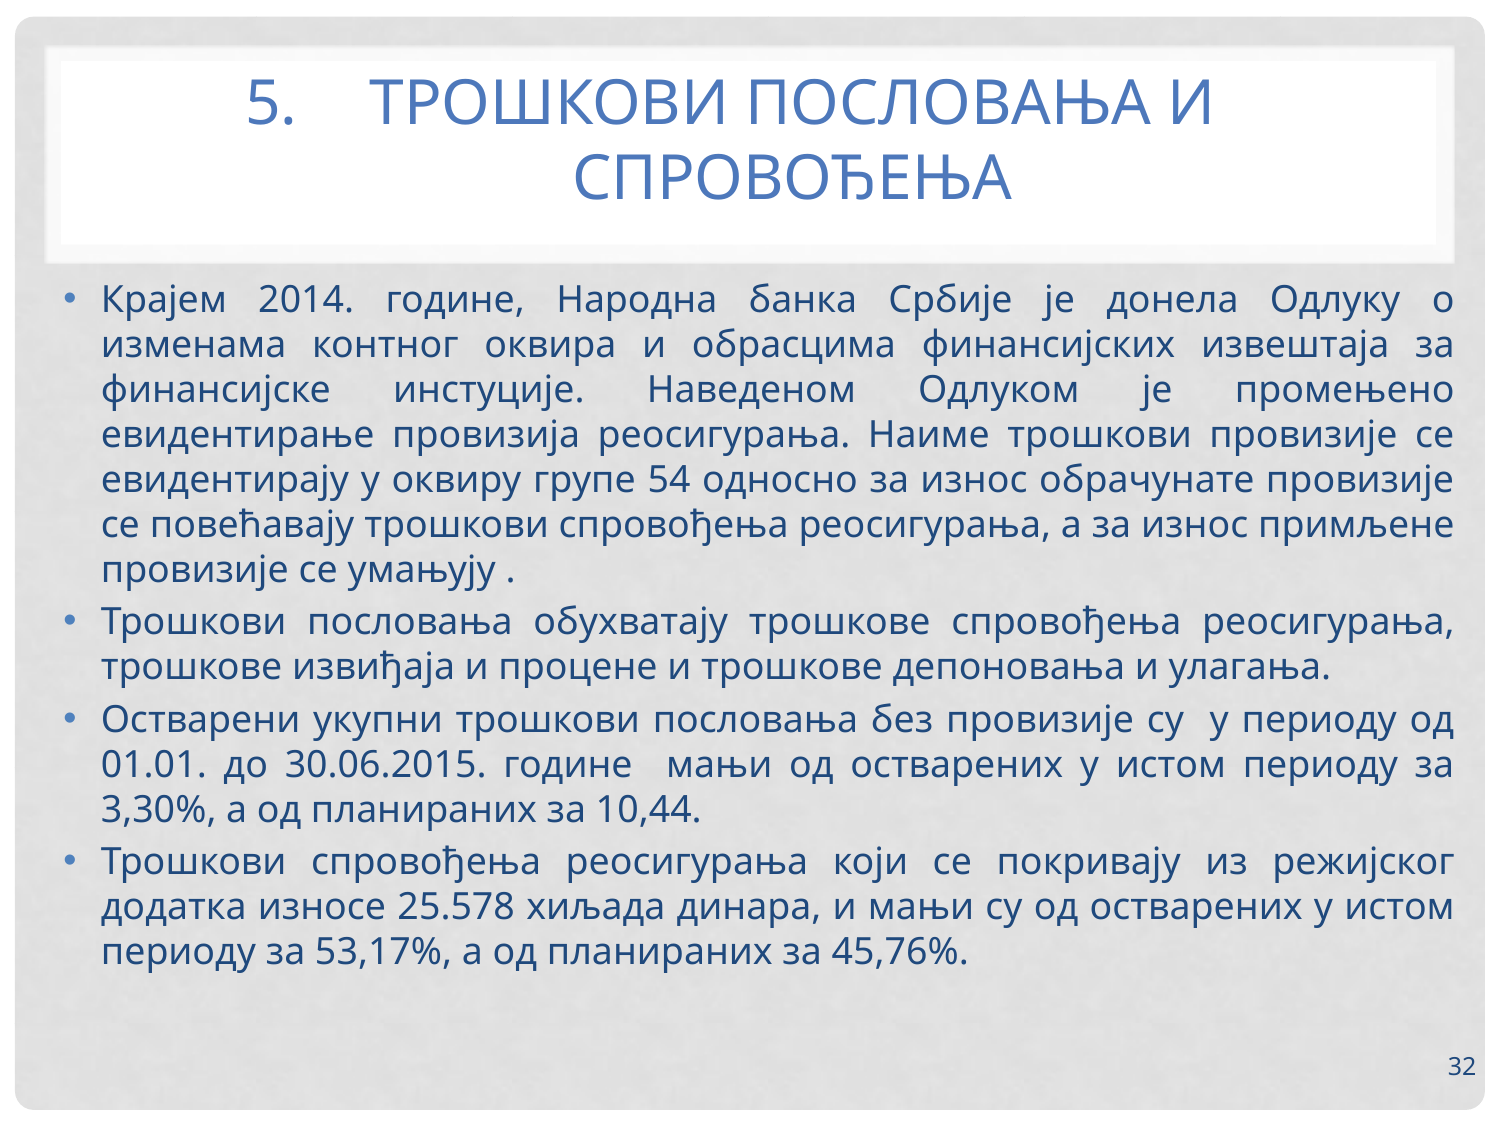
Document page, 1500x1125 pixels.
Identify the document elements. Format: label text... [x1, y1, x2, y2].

title 5. ТРОШКОВИ ПОСЛОВАЊА И СПРОВОЂЕЊА [53, 54, 1424, 220]
list Крајем 2014. године, Народна банка Србије је донела Одлуку о изменама контног оквира и обрасцима финансијских извештаја за финансијске инстуције. Наведеном Одлуком је промењено евидентирање провизија реосигурања. Наиме трошкови провизије се евидентирају у оквиру групе 54 односно за износ обрачунате провизије се повећавају трошкови спровођења реосигурања, а за износ примљене провизије се умањују . Трошкови пословања обухватају трошкове спровођења реосигурања, трошкове извиђаја и процене и трошкове депоновања и улагања. Остварени укупни трошкови пословања без провизије су у периоду од 01.01. до 30.06.2015. године мањи од остварених у истом периоду за 3,30%, а од планираних за 10,44. Трошкови спровођења реосигурања који се покривају из режијског додатка износе 25.578 хиљада динара, и мањи су од остварених у истом периоду за 53,17%, а од планираних за 45,76%. [29, 267, 1471, 1024]
slide_number 32 [1401, 1035, 1492, 1100]
